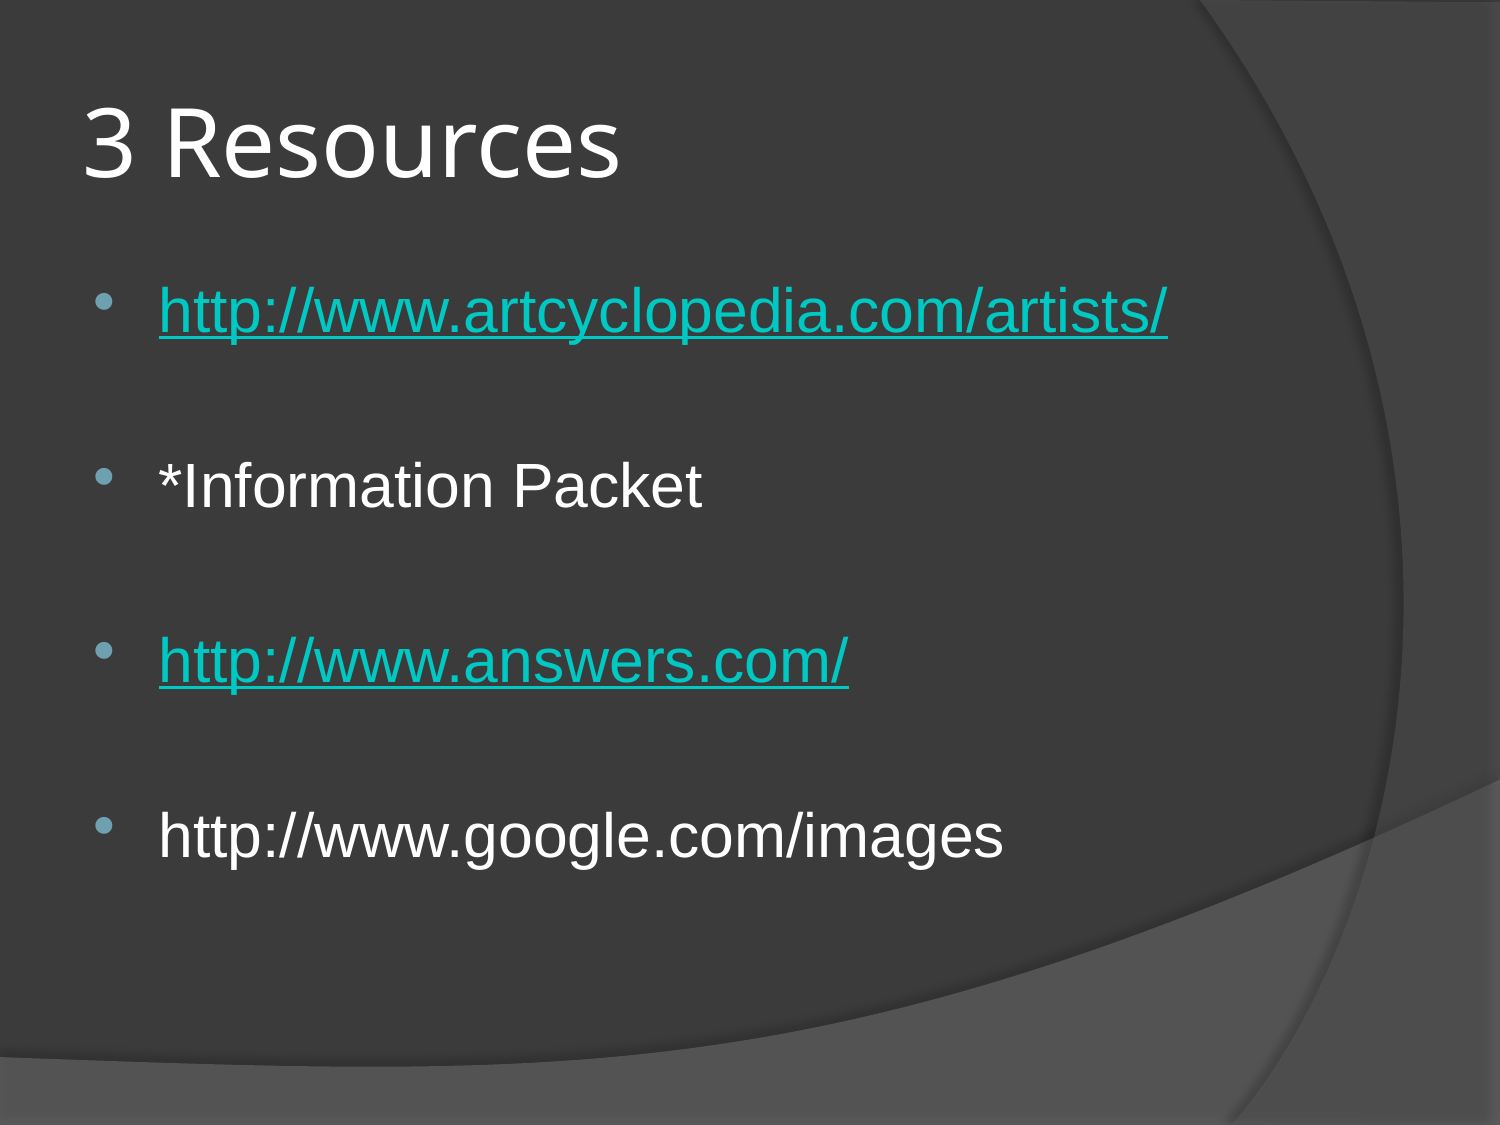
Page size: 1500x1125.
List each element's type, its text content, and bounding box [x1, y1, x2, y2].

title 3 Resources [75, 45, 1300, 233]
list http://www.artcyclopedia.com/artists/ *Information Packet http://www.answers.com/ http://www.google.com/images [75, 262, 1300, 1005]
